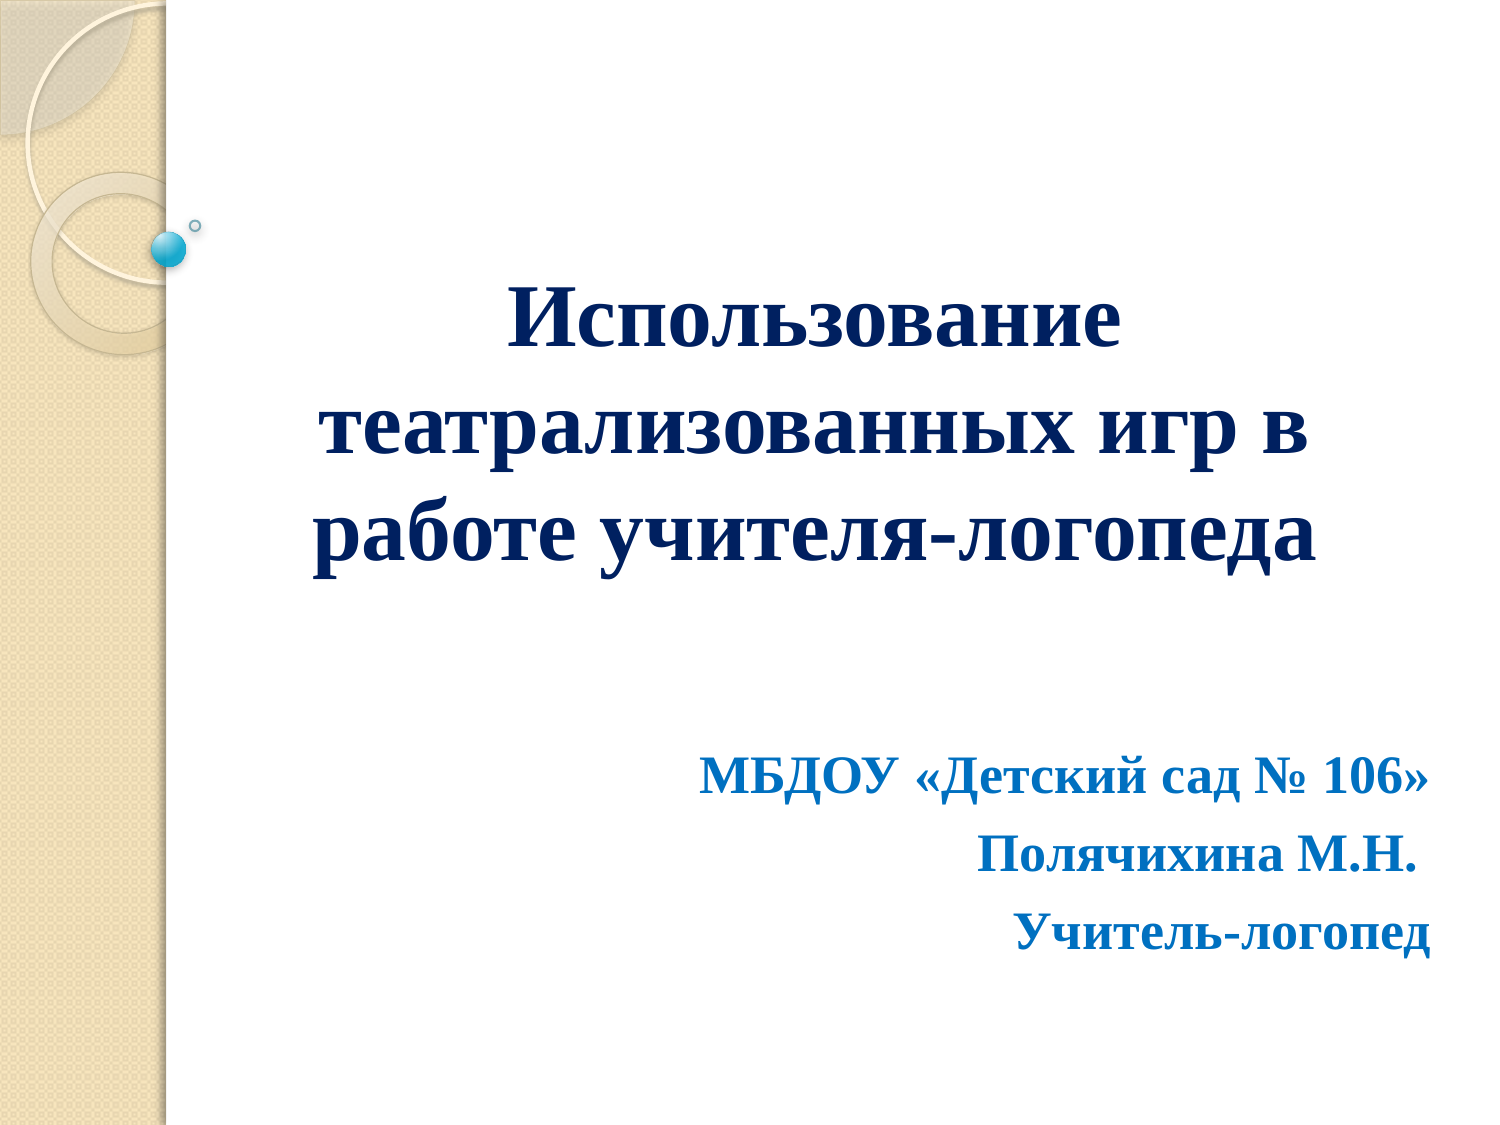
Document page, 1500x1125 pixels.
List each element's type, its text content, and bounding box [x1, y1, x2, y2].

subtitle МБДОУ «Детский сад № 106» Полячихина М.Н. Учитель-логопед [225, 739, 1447, 1000]
title Использование театрализованных игр в работе учителя-логопеда [242, 172, 1388, 587]
